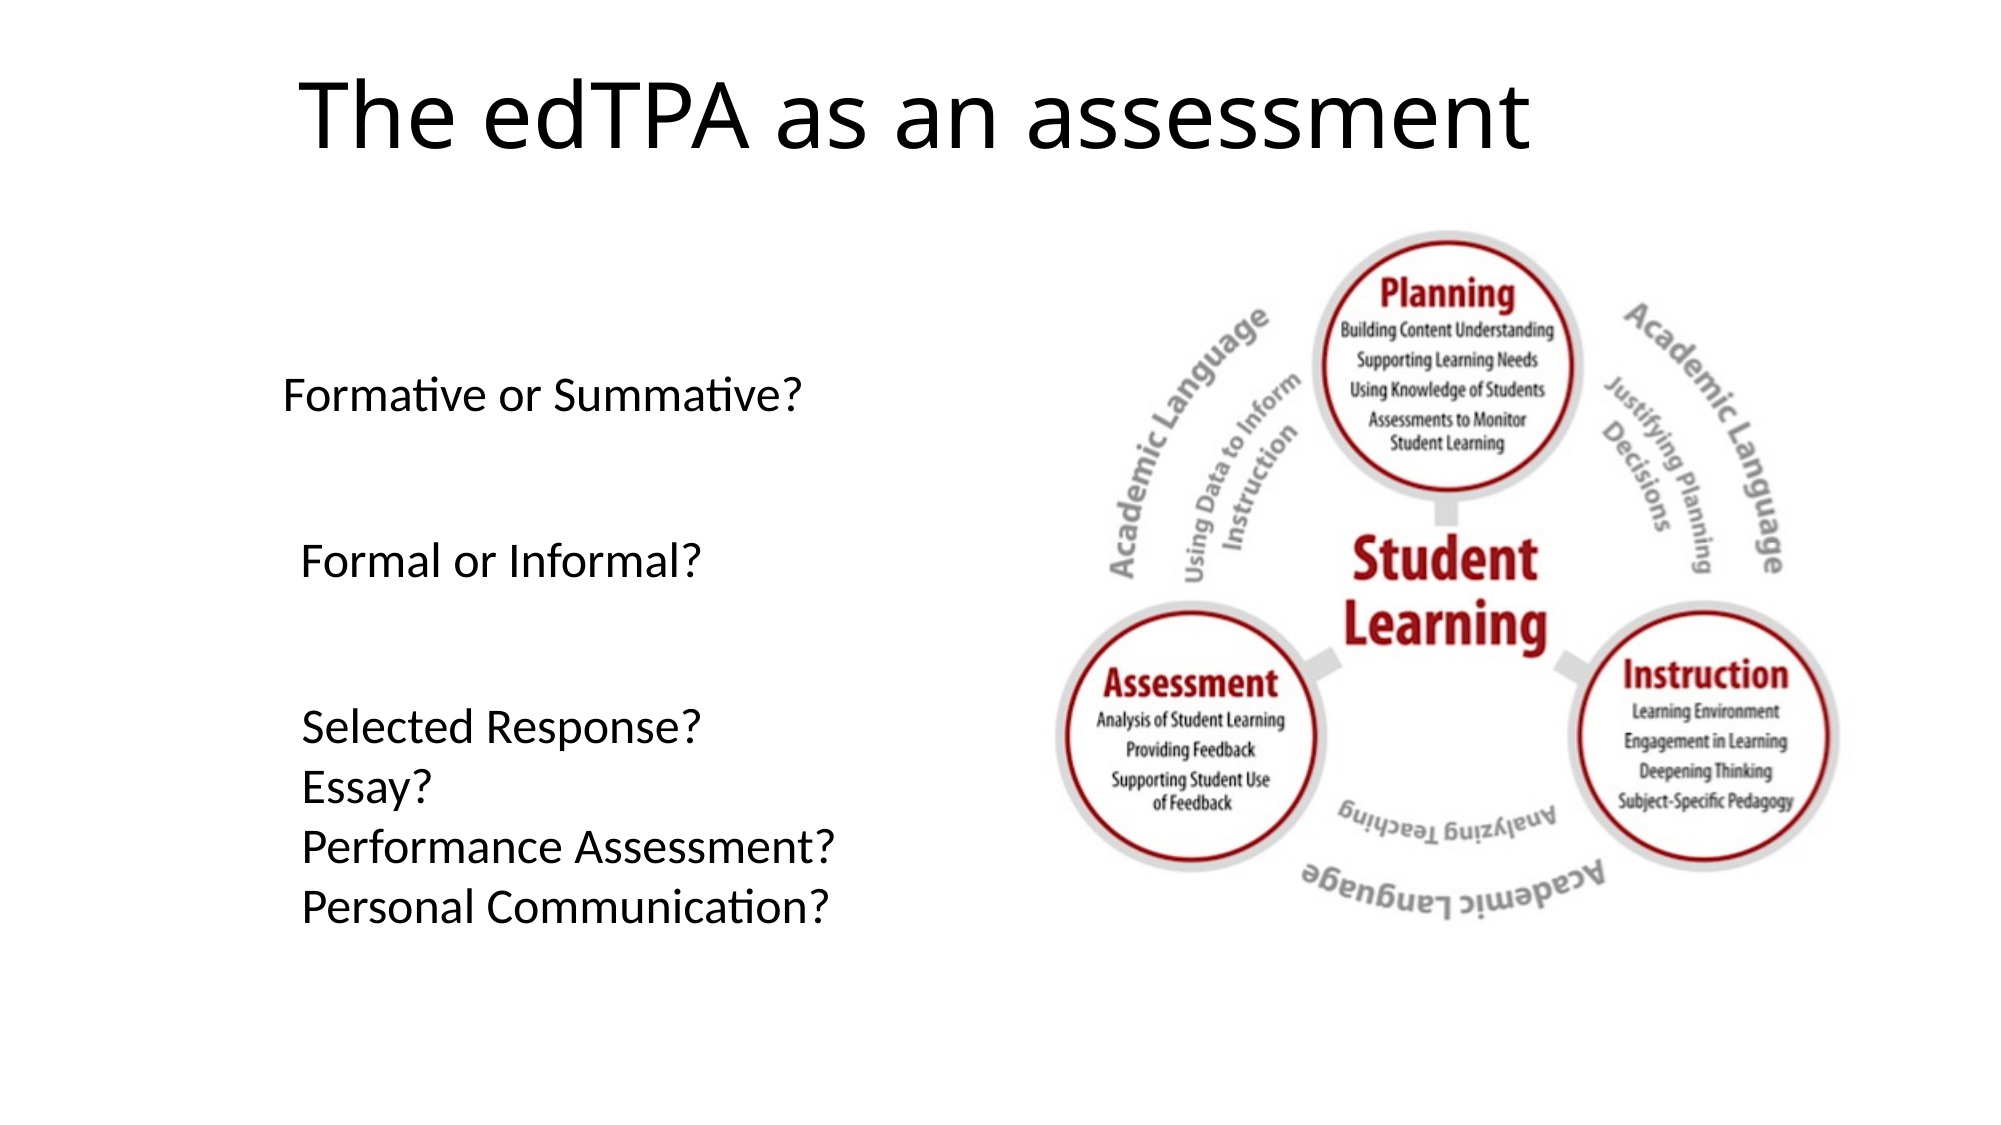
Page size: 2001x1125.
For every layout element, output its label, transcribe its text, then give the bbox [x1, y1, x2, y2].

text_box The edTPA as an assessment [283, 0, 1784, 238]
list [1033, 223, 1868, 938]
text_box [265, 353, 872, 944]
